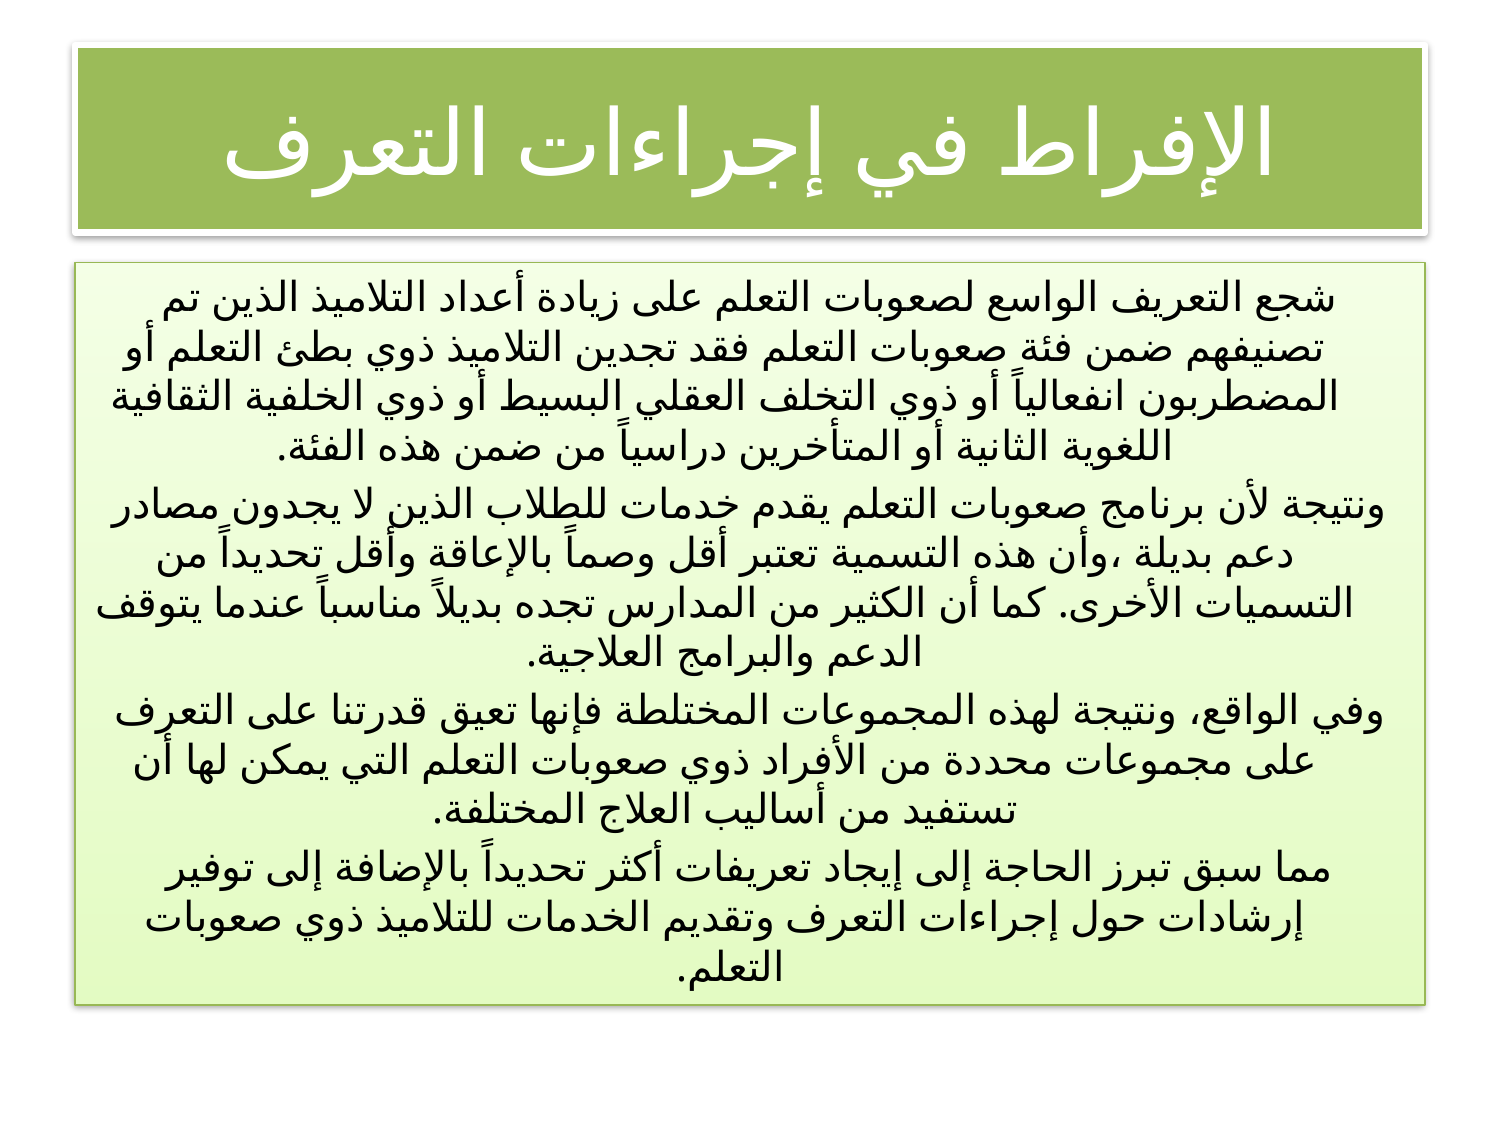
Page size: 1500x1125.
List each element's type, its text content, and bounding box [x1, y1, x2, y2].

list شجع التعريف الواسع لصعوبات التعلم على زيادة أعداد التلاميذ الذين تم تصنيفهم ضمن فئة صعوبات التعلم فقد تجدين التلاميذ ذوي بطئ التعلم أو المضطربون انفعالياً أو ذوي التخلف العقلي البسيط أو ذوي الخلفية الثقافية اللغوية الثانية أو المتأخرين دراسياً من ضمن هذه الفئة. ونتيجة لأن برنامج صعوبات التعلم يقدم خدمات للطلاب الذين لا يجدون مصادر دعم بديلة ،وأن هذه التسمية تعتبر أقل وصماً بالإعاقة وأقل تحديداً من التسميات الأخرى. كما أن الكثير من المدارس تجده بديلاً مناسباً عندما يتوقف الدعم والبرامج العلاجية. وفي الواقع، ونتيجة لهذه المجموعات المختلطة فإنها تعيق قدرتنا على التعرف على مجموعات محددة من الأفراد ذوي صعوبات التعلم التي يمكن لها أن تستفيد من أساليب العلاج المختلفة. مما سبق تبرز الحاجة إلى إيجاد تعريفات أكثر تحديداً بالإضافة إلى توفير إرشادات حول إجراءات التعرف وتقديم الخدمات للتلاميذ ذوي صعوبات التعلم. [74, 262, 1426, 1006]
title الإفراط في إجراءات التعرف [72, 42, 1428, 236]
